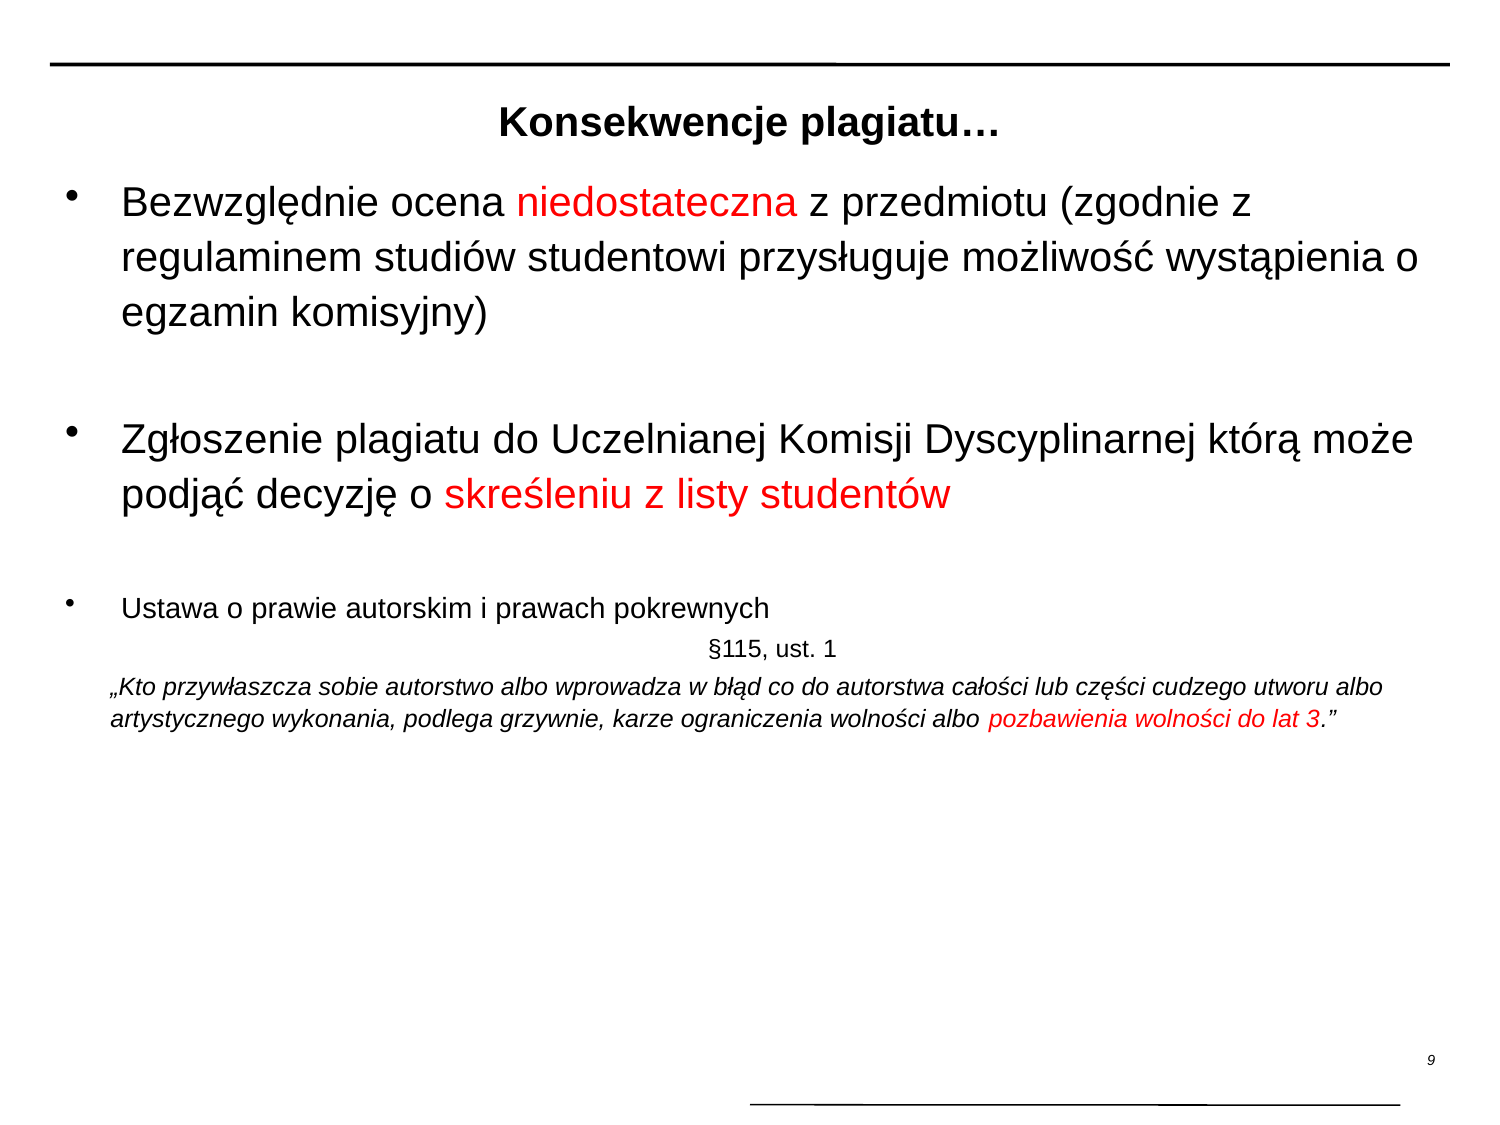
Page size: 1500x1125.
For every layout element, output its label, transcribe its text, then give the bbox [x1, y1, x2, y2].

slide_number 9 [1382, 1042, 1450, 1103]
title Konsekwencje plagiatu… [321, 87, 1179, 153]
list Bezwzględnie ocena niedostateczna z przedmiotu (zgodnie z regulaminem studiów studentowi przysługuje możliwość wystąpienia o egzamin komisyjny) Zgłoszenie plagiatu do Uczelnianej Komisji Dyscyplinarnej którą może podjąć decyzję o skreśleniu z listy studentów Ustawa o prawie autorskim i prawach pokrewnych §115, ust. 1 „Kto przywłaszcza sobie autorstwo albo wprowadza w błąd co do autorstwa całości lub części cudzego utworu albo artystycznego wykonania, podlega grzywnie, karze ograniczenia wolności albo pozbawienia wolności do lat 3.” [50, 162, 1450, 1050]
